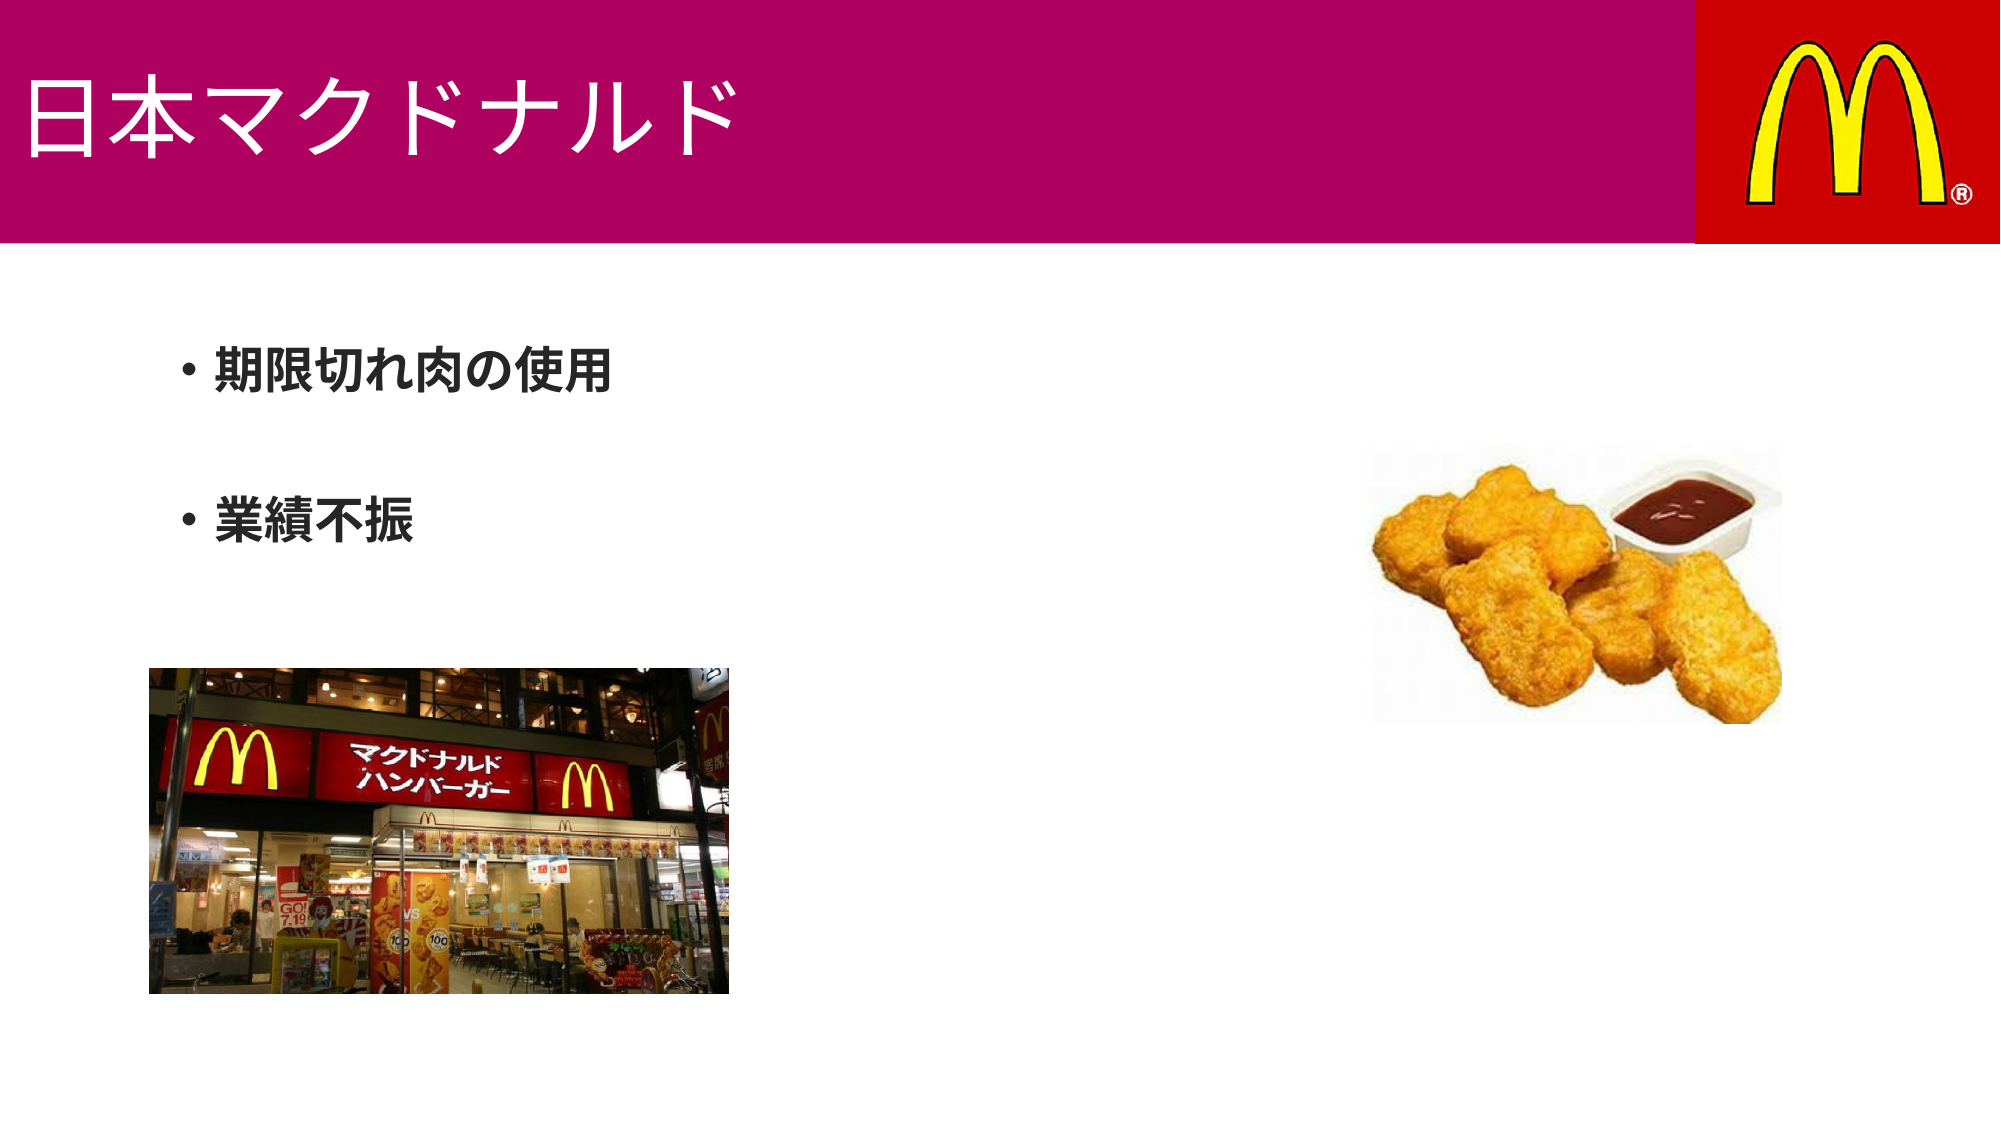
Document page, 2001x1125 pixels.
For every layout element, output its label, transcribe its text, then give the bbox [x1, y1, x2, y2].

picture [149, 668, 729, 994]
title 日本マクドナルド [0, 0, 1695, 244]
picture [1695, 0, 2000, 244]
picture [1342, 444, 1782, 724]
list ・期限切れ肉の使用 ・業績不振 [149, 338, 1886, 1059]
